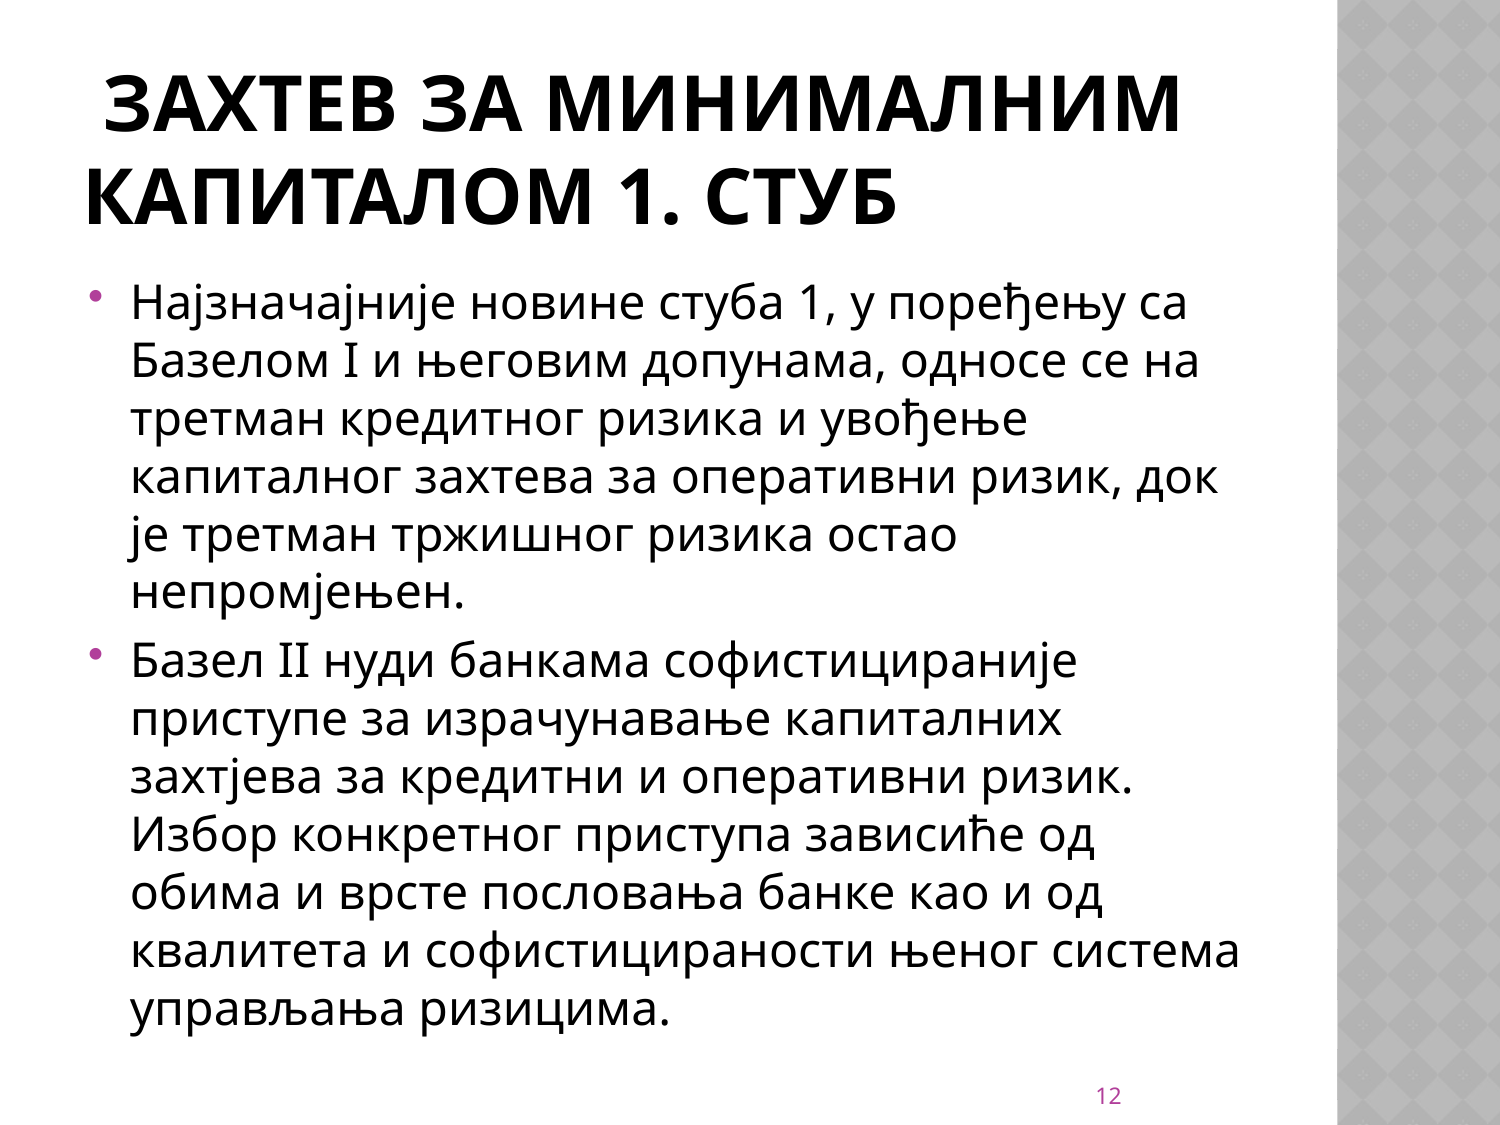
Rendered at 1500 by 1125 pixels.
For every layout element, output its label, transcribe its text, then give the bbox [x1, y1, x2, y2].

slide_number 12 [1025, 1075, 1122, 1113]
title захтев за минималним капиталом 1. стуб [75, 52, 1263, 240]
list Најзначајније новине стуба 1, у поређењу са Базелoм I и његовим допунама, односе се на третман кредитног ризика и увођење капиталног захтева за оперативни ризик, док је третман тржишног ризика остао непромјењен. Базел II нуди банкама софистицираније приступе за израчунавање капиталних захтјева за кредитни и оперативни ризик. Избор конкретног приступа зависиће од обима и врсте пословања банке као и од квалитета и софистицираности њеног система управљања ризицима. [75, 264, 1263, 1059]
